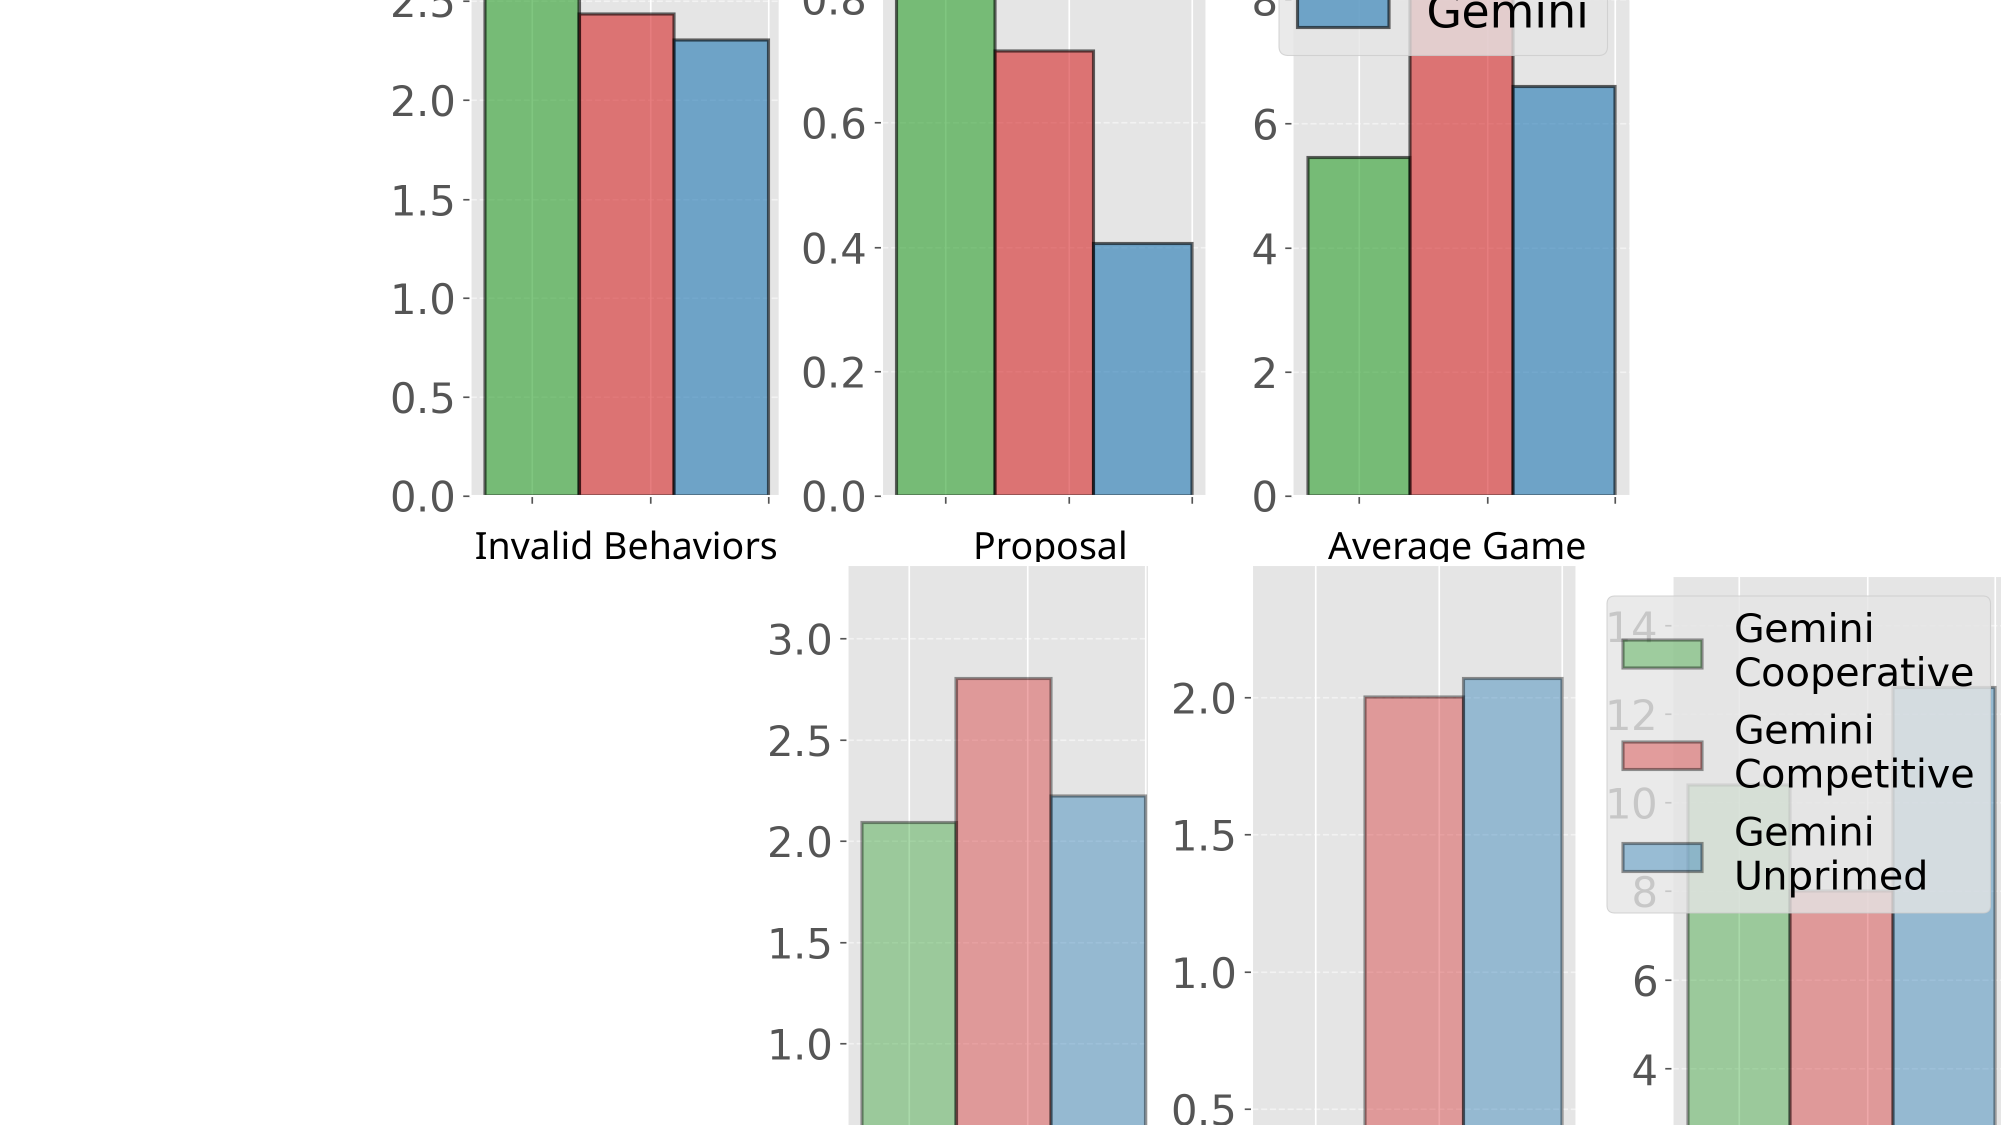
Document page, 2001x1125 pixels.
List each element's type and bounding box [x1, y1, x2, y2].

text_box [757, 561, 2000, 1125]
text_box [380, 0, 1653, 576]
